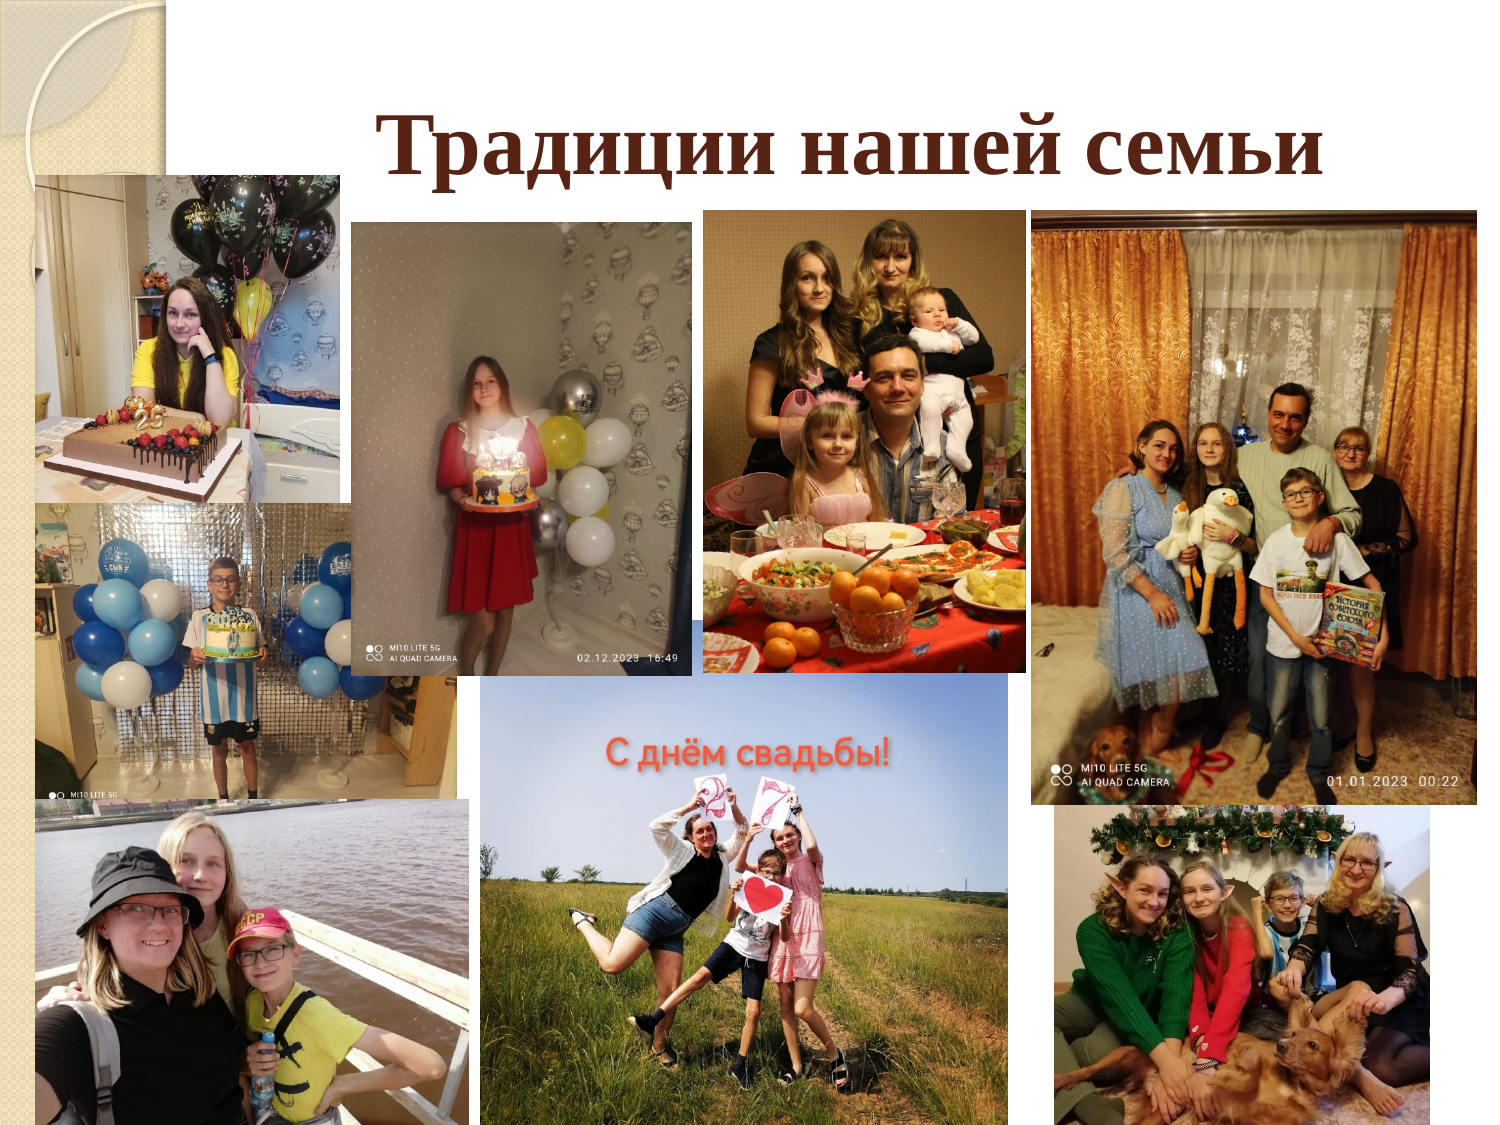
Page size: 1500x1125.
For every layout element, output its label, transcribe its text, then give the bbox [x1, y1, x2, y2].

title Традиции нашей семьи [235, 45, 1466, 222]
picture [1031, 210, 1477, 1125]
picture [34, 175, 1027, 1125]
